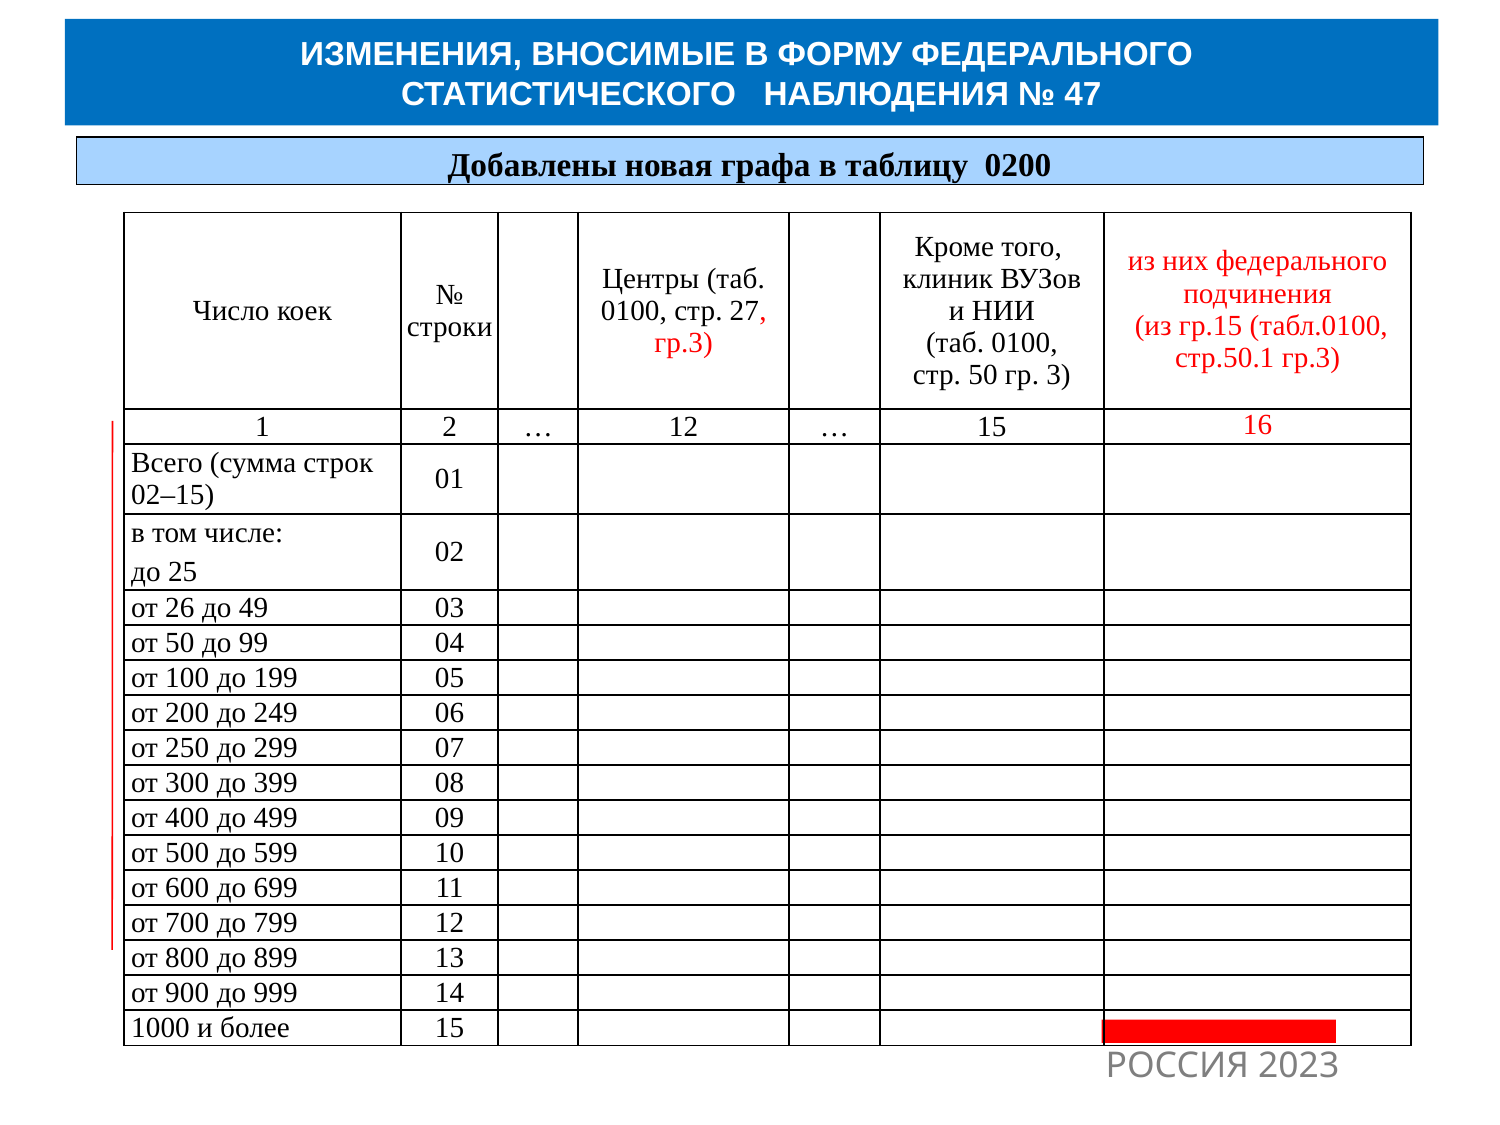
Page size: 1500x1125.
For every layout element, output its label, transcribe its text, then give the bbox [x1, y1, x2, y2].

table_cell от 600 до 699 [125, 871, 400, 904]
table_cell 11 [402, 871, 497, 904]
table_cell [579, 696, 788, 729]
table_cell 09 [402, 801, 497, 834]
table_cell … [499, 410, 577, 443]
table_cell [1105, 976, 1410, 1009]
table_header из них федерального подчинения (из гр.15 (табл.0100, стр.50.1 гр.3) [1105, 213, 1410, 408]
table_cell [579, 515, 788, 589]
table_cell 12 [579, 410, 788, 443]
table_cell [1105, 871, 1410, 904]
table_cell 02 [402, 515, 497, 589]
table_cell 03 [402, 591, 497, 624]
table_cell [579, 766, 788, 799]
subtitle РОССИЯ 2023 [1089, 1046, 1372, 1114]
table_cell от 200 до 249 [125, 696, 400, 729]
table_cell … [790, 410, 879, 443]
table_cell [499, 801, 577, 834]
table_cell 2 [402, 410, 497, 443]
table_cell от 800 до 899 [125, 941, 400, 974]
table_cell [1105, 626, 1410, 659]
table_cell [1105, 1011, 1410, 1045]
table_cell [790, 515, 879, 589]
table_cell [790, 696, 879, 729]
table_cell [881, 906, 1103, 939]
table_cell 04 [402, 626, 497, 659]
table_cell [499, 661, 577, 694]
table_cell [881, 766, 1103, 799]
table_cell [499, 766, 577, 799]
table_cell [881, 871, 1103, 904]
table_cell [1105, 731, 1410, 764]
table_cell 05 [402, 661, 497, 694]
table_cell от 50 до 99 [125, 626, 400, 659]
table_cell [881, 591, 1103, 624]
table_cell [499, 976, 577, 1009]
table_cell 13 [402, 941, 497, 974]
table_cell [579, 626, 788, 659]
table_cell [499, 1011, 577, 1045]
table_cell [1105, 766, 1410, 799]
table_cell 15 [881, 410, 1103, 443]
table_cell [579, 976, 788, 1009]
table_header [790, 213, 879, 408]
table_header [499, 213, 577, 408]
table_cell [579, 445, 788, 513]
table_header Кроме того, клиник ВУЗов и НИИ (таб. 0100, стр. 50 гр. 3) [881, 213, 1103, 408]
table_cell [790, 976, 879, 1009]
table_cell [1105, 515, 1410, 589]
table_cell [790, 941, 879, 974]
table_cell [881, 801, 1103, 834]
table_cell [790, 445, 879, 513]
table_cell [1105, 696, 1410, 729]
table_cell [790, 906, 879, 939]
table_cell [790, 766, 879, 799]
table_cell [1105, 445, 1410, 513]
table_cell 15 [402, 1011, 497, 1045]
table_cell [499, 445, 577, 513]
table_cell от 300 до 399 [125, 766, 400, 799]
table_cell от 700 до 799 [125, 906, 400, 939]
table_cell [579, 591, 788, 624]
table_cell [1105, 941, 1410, 974]
table_cell [881, 515, 1103, 589]
table_cell в том числе: до 25 [125, 515, 400, 589]
table_cell [881, 696, 1103, 729]
table_cell [790, 871, 879, 904]
table_cell от 250 до 299 [125, 731, 400, 764]
table_cell [881, 445, 1103, 513]
table_cell [499, 941, 577, 974]
table_cell 08 [402, 766, 497, 799]
table_cell [790, 1011, 879, 1045]
table_cell [1105, 661, 1410, 694]
table_cell 12 [402, 906, 497, 939]
table_cell от 100 до 199 [125, 661, 400, 694]
table_cell от 500 до 599 [125, 836, 400, 869]
table_cell [881, 626, 1103, 659]
table_cell [790, 661, 879, 694]
table_cell [579, 871, 788, 904]
table_cell от 400 до 499 [125, 801, 400, 834]
table_cell [579, 941, 788, 974]
table_cell [499, 836, 577, 869]
table_cell [499, 515, 577, 589]
table_cell 07 [402, 731, 497, 764]
table_cell [499, 871, 577, 904]
table_cell [1105, 836, 1410, 869]
table_cell [881, 836, 1103, 869]
table_cell [1105, 591, 1410, 624]
table_cell [499, 626, 577, 659]
table_cell 01 [402, 445, 497, 513]
table_cell [790, 591, 879, 624]
table_cell [499, 591, 577, 624]
text_box ИЗМЕНЕНИЯ, ВНОСИМЫЕ В ФОРМУ ФЕДЕРАЛЬНОГО СТАТИСТИЧЕСКОГО НАБЛЮДЕНИЯ № 47 [63, 17, 1441, 128]
table_cell 06 [402, 696, 497, 729]
table_cell [881, 941, 1103, 974]
table_cell [579, 906, 788, 939]
table_cell 1 [125, 410, 400, 443]
table_cell Всего (сумма строк 02–15) [125, 445, 400, 513]
table_cell [579, 836, 788, 869]
table_cell [881, 976, 1103, 1009]
table_header Центры (таб. 0100, стр. 27, гр.3) [579, 213, 788, 408]
table_header № строки [402, 213, 497, 408]
table_cell [579, 1011, 788, 1045]
table_cell 14 [402, 976, 497, 1009]
table_cell [790, 801, 879, 834]
table_cell [499, 731, 577, 764]
table_cell 10 [402, 836, 497, 869]
table_cell [1105, 801, 1410, 834]
table_cell от 900 до 999 [125, 976, 400, 1009]
table_cell [579, 731, 788, 764]
table_cell от 26 до 49 [125, 591, 400, 624]
table_header Число коек [125, 213, 400, 408]
table_cell [499, 906, 577, 939]
table_cell [881, 661, 1103, 694]
text_box [88, 143, 1436, 193]
table_cell [881, 731, 1103, 764]
table_cell [790, 731, 879, 764]
table_cell 1000 и более [125, 1011, 400, 1045]
text_box Добавлены новая графа в таблицу 0200 [76, 137, 1424, 185]
table_cell [881, 1011, 1103, 1045]
table_cell [790, 626, 879, 659]
table_cell [790, 836, 879, 869]
table_cell 16 [1105, 410, 1410, 443]
table_cell [1105, 906, 1410, 939]
table_cell [579, 661, 788, 694]
table_cell [579, 801, 788, 834]
table_cell [499, 696, 577, 729]
